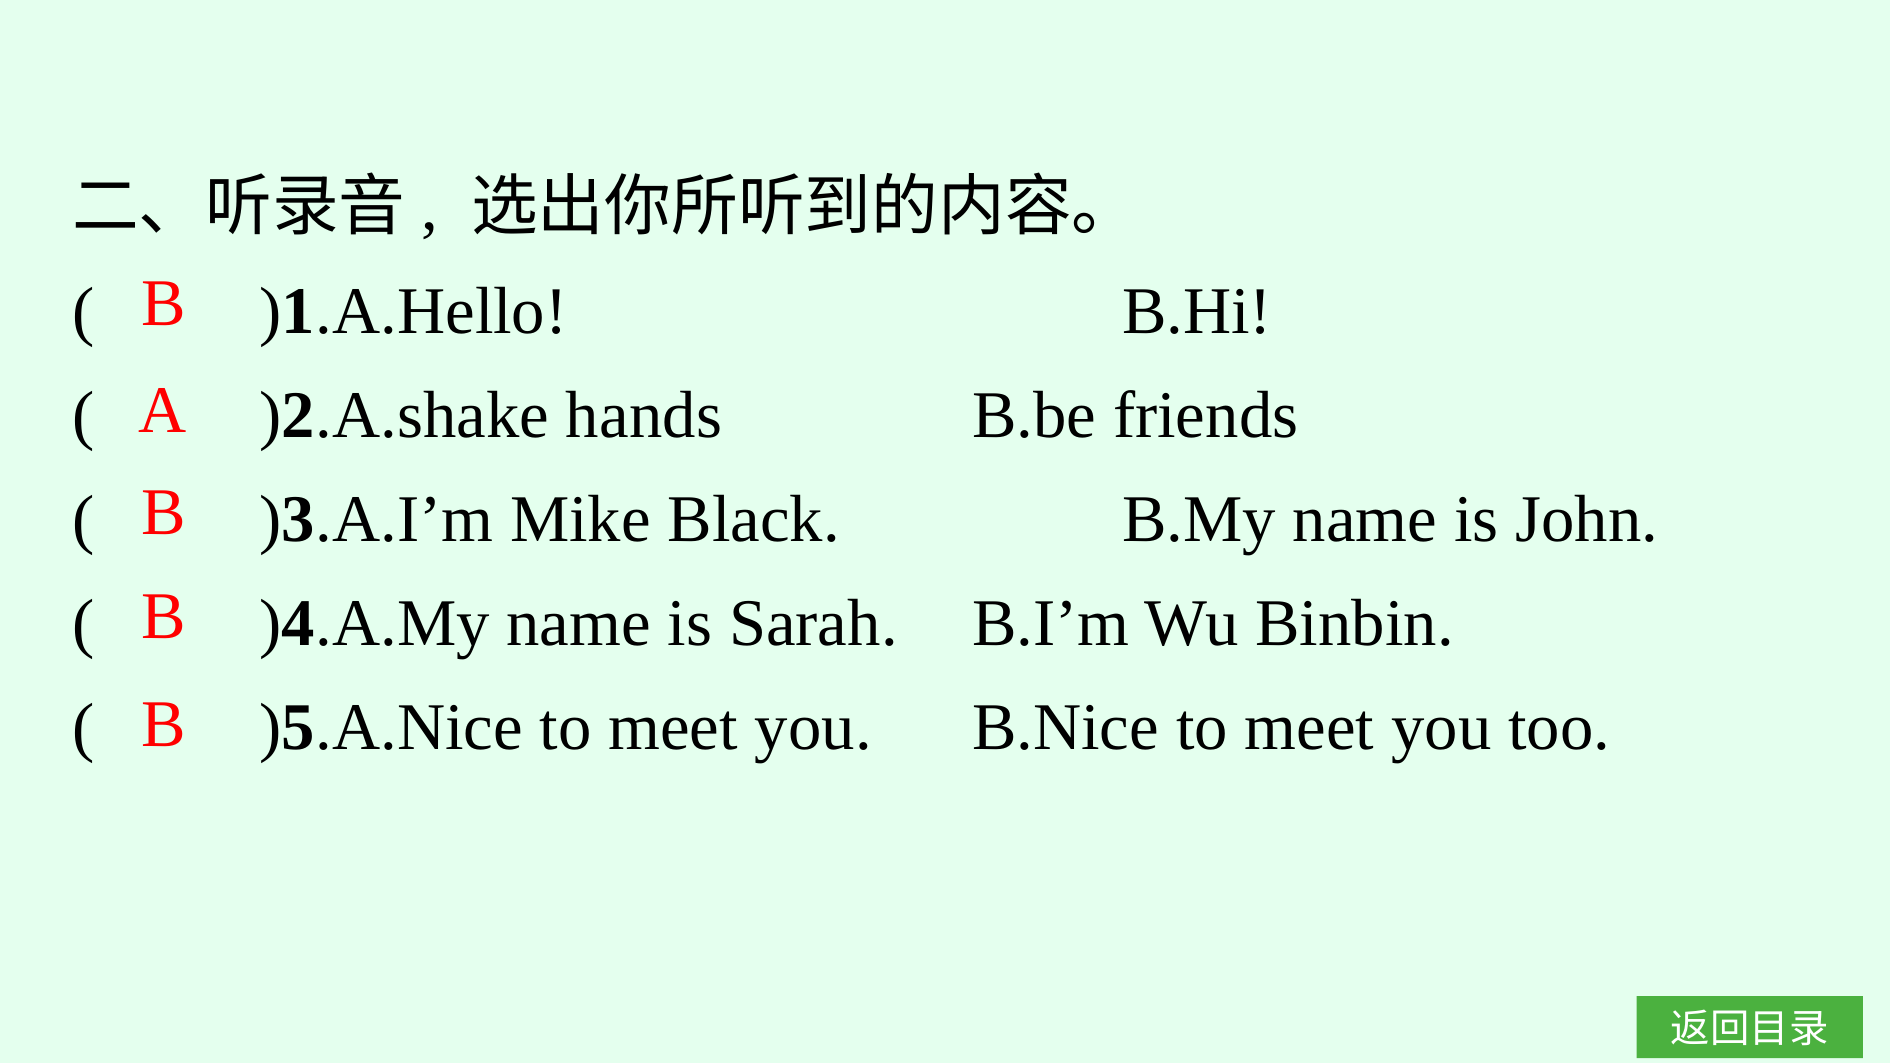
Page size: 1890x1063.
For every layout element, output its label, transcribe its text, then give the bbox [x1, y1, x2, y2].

text_box 二、听录音, 选出你所听到的内容。 ( )1.A.Hello! B.Hi! ( )2.A.shake hands B.be friends ( )3.A.I’m Mike Black. B.My name is John. ( )4.A.My name is Sarah. B.I’m Wu Binbin. ( )5.A.Nice to meet you. B.Nice to meet you too. [57, 131, 1835, 771]
text_box B [126, 251, 202, 346]
text_box A [123, 358, 202, 454]
text_box B [126, 672, 202, 767]
text_box B [126, 564, 202, 660]
text_box B [126, 460, 202, 556]
